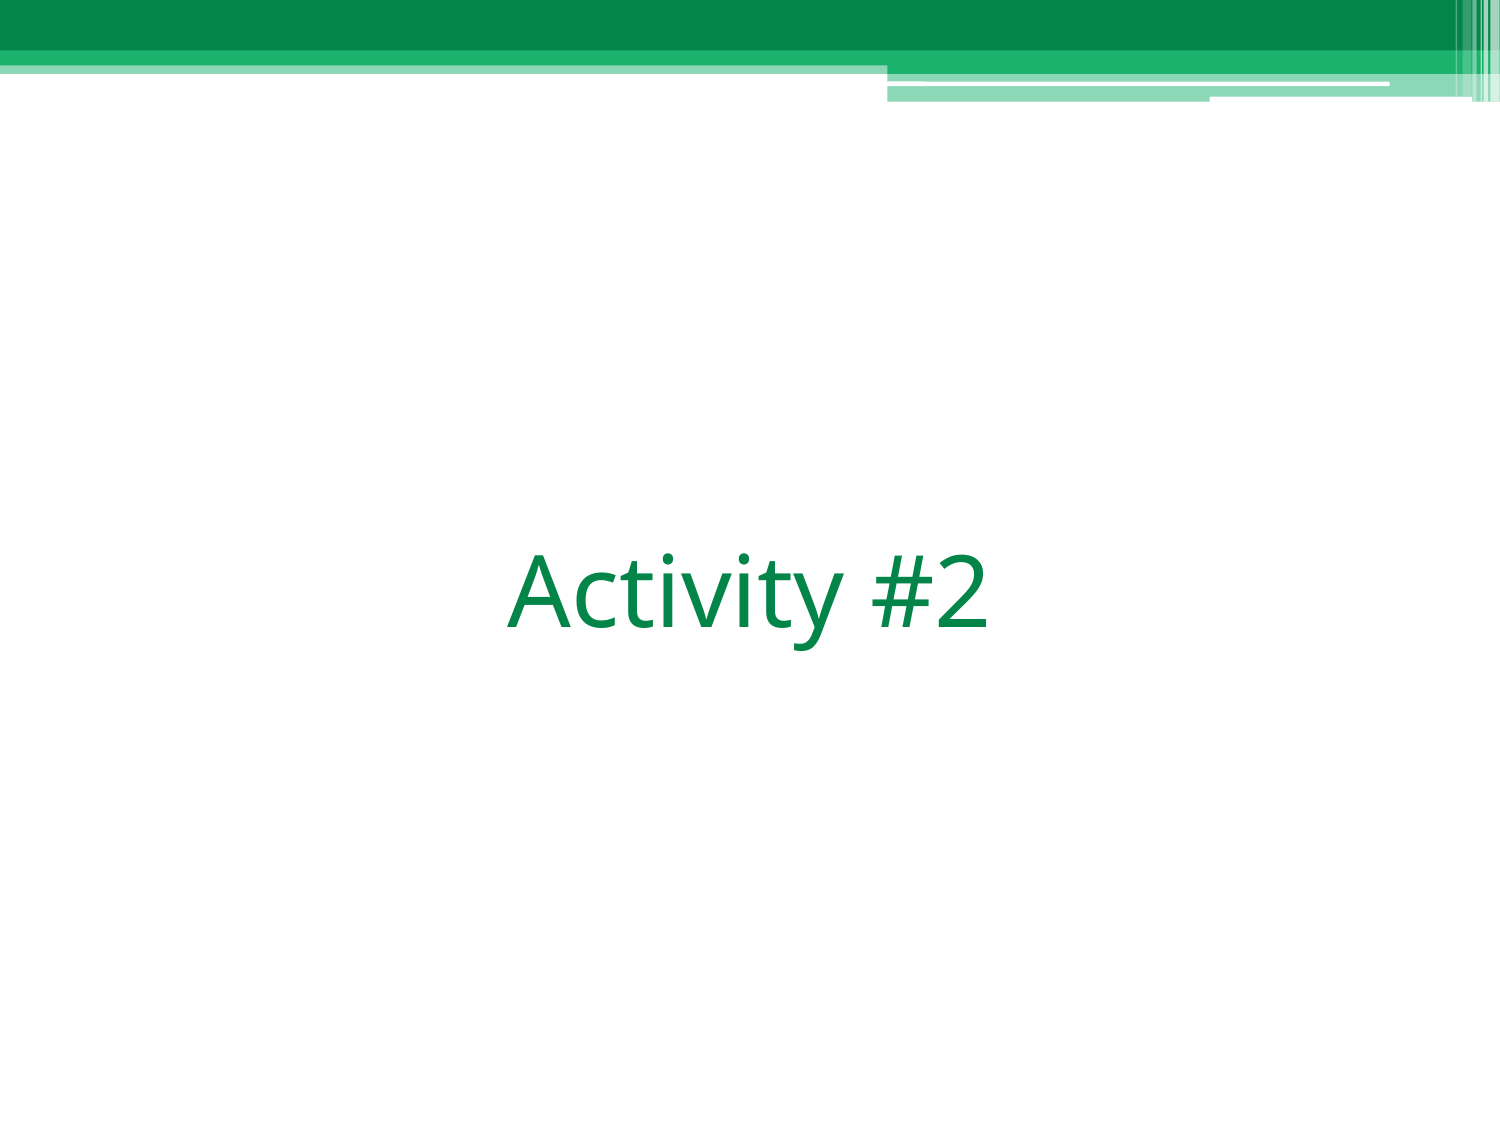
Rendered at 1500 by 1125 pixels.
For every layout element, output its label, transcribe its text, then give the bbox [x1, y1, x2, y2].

title Activity #2 [75, 500, 1425, 676]
